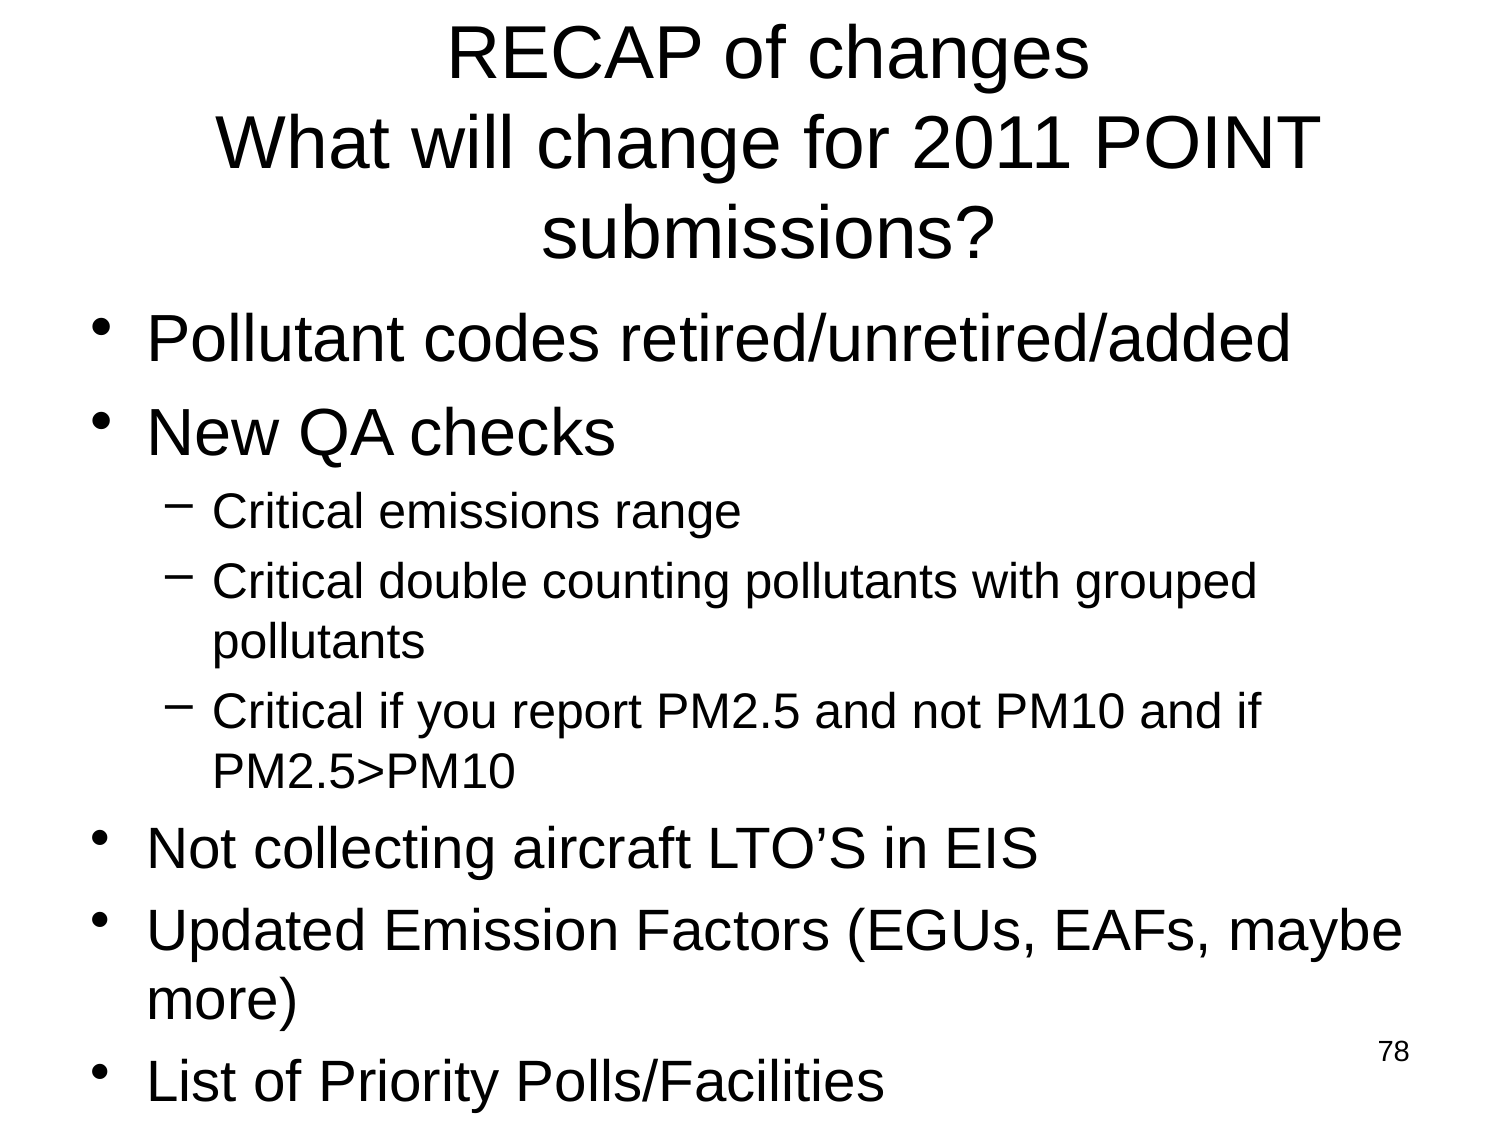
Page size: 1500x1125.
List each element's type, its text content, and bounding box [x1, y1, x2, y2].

slide_number 78 [1074, 1024, 1426, 1103]
list Pollutant codes retired/unretired/added New QA checks Critical emissions range Critical double counting pollutants with grouped pollutants Critical if you report PM2.5 and not PM10 and if PM2.5>PM10 Not collecting aircraft LTO’S in EIS Updated Emission Factors (EGUs, EAFs, maybe more) List of Priority Polls/Facilities [74, 287, 1426, 1031]
title RECAP of changes What will change for 2011 POINT submissions? [37, 44, 1500, 233]
